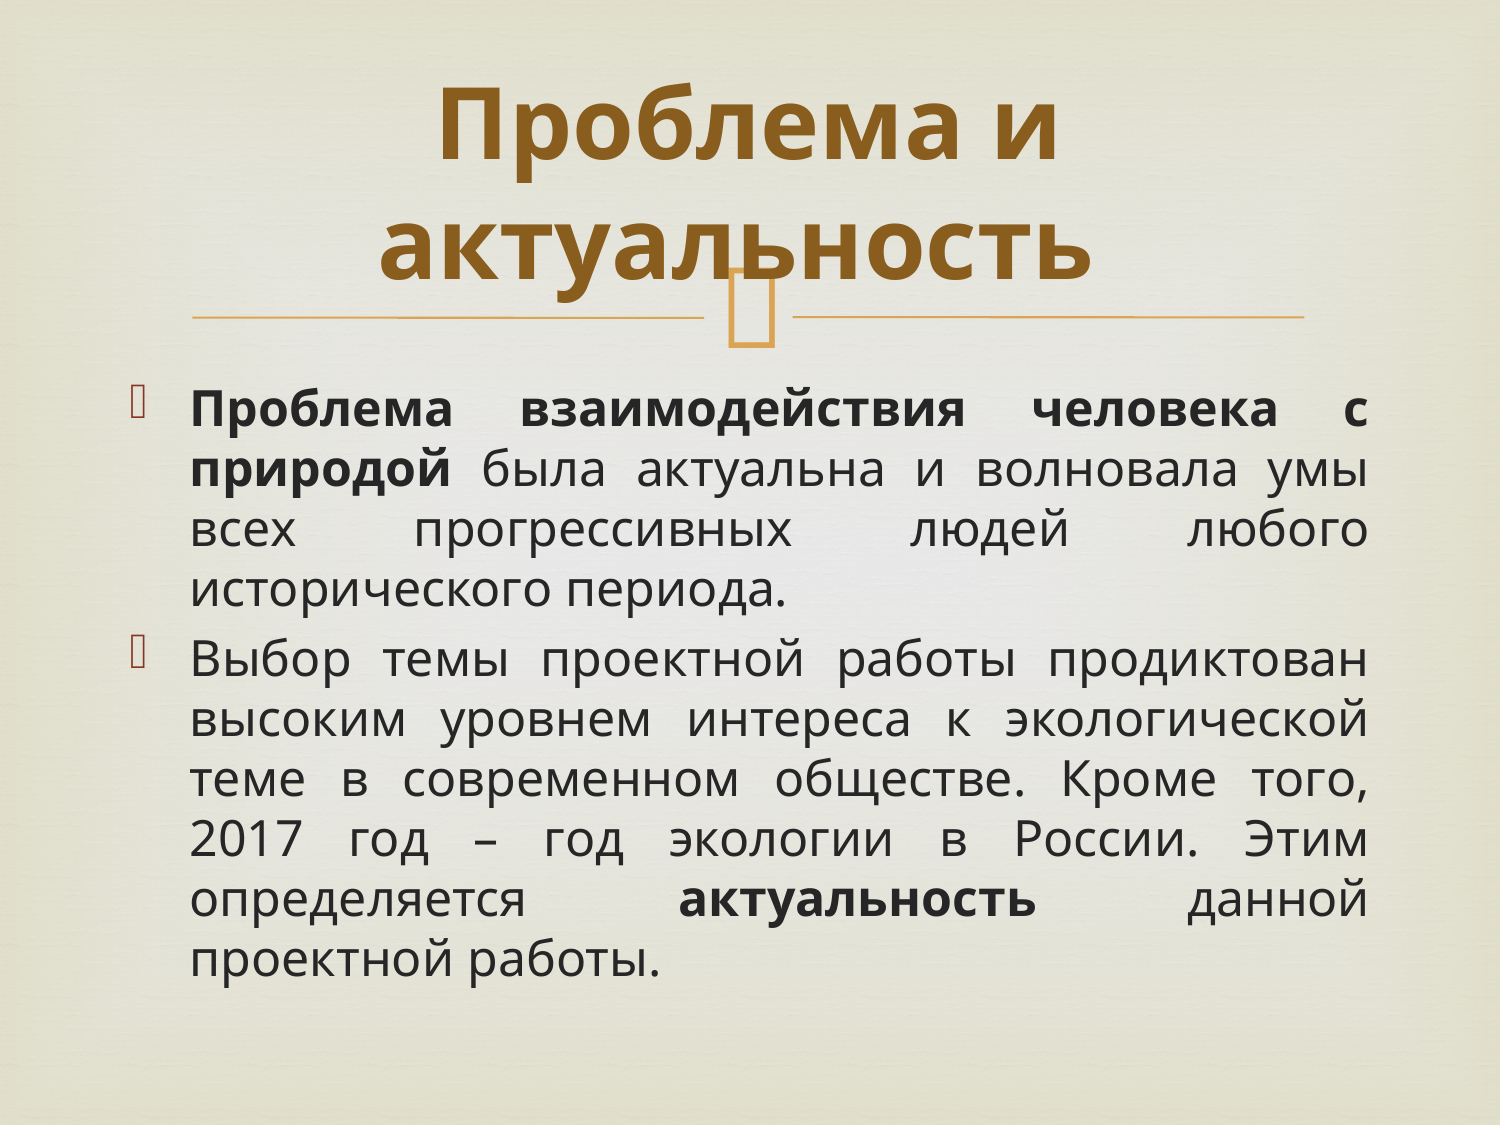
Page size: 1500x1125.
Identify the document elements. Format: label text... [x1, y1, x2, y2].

title Проблема и актуальность [112, 93, 1386, 267]
list Проблема взаимодействия человека с природой была актуальна и волновала умы всех прогрессивных людей любого исторического периода. Выбор темы проектной работы продиктован высоким уровнем интереса к экологической теме в современном обществе. Кроме того, 2017 год – год экологии в России. Этим определяется актуальность данной проектной работы. [114, 368, 1386, 1005]
